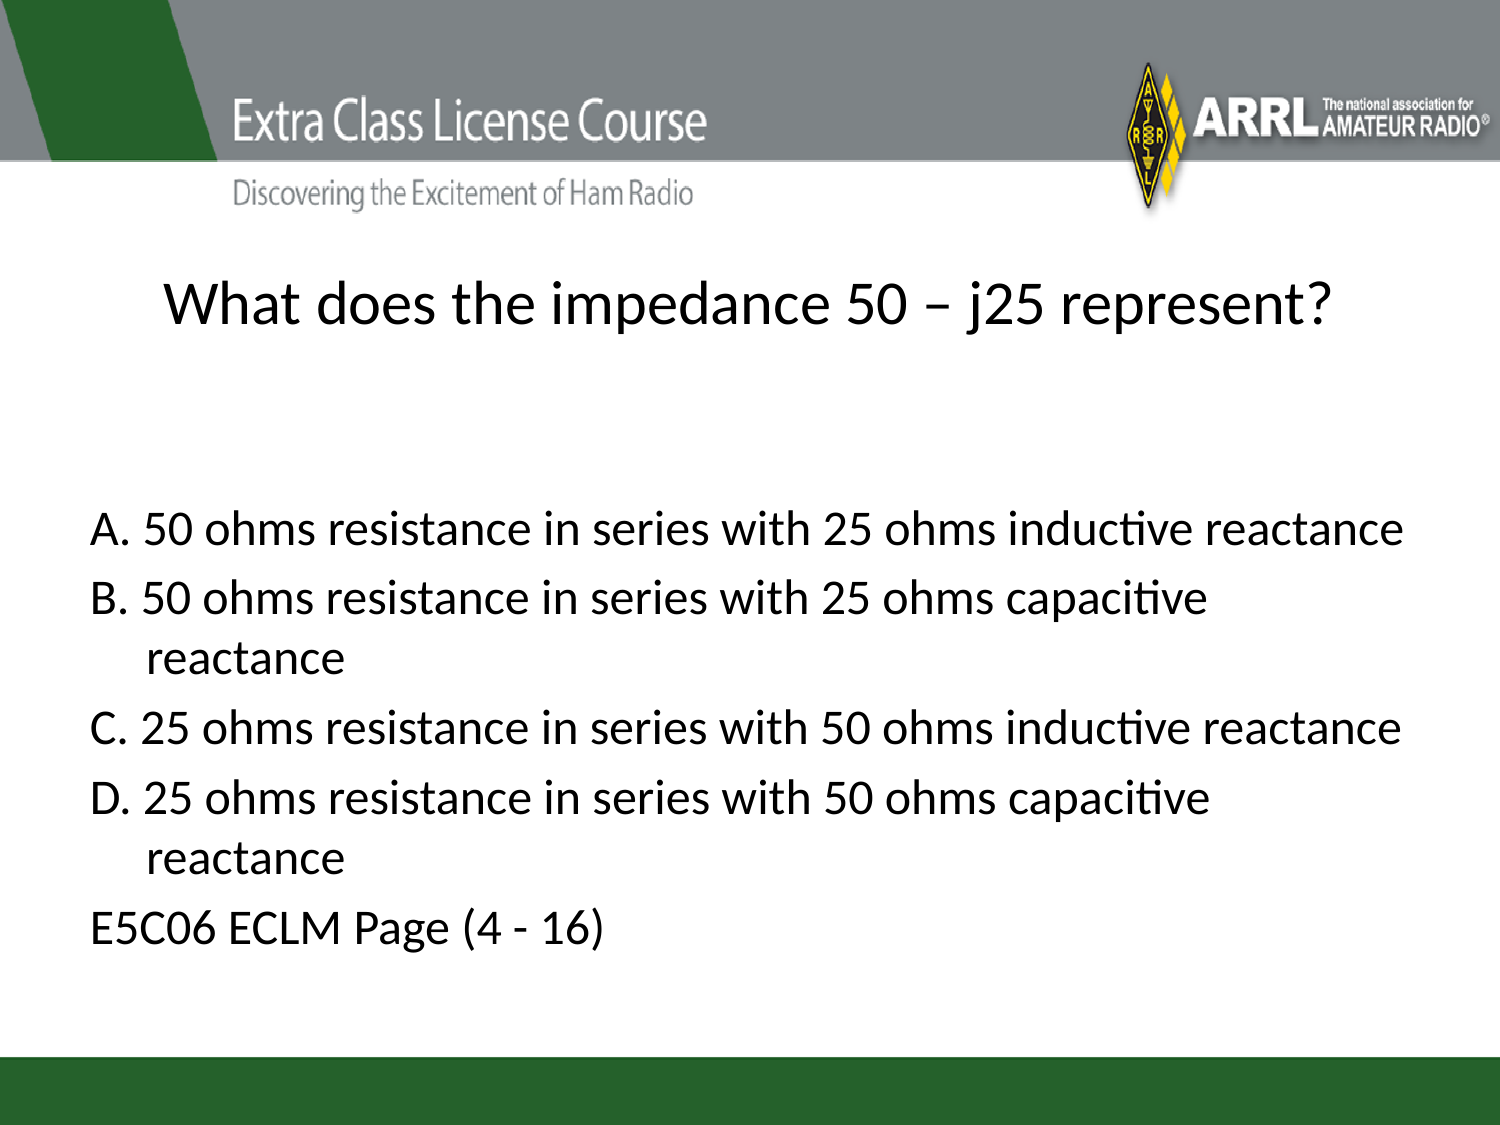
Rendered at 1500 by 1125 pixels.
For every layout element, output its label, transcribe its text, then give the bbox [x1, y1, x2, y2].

list A. 50 ohms resistance in series with 25 ohms inductive reactance B. 50 ohms resistance in series with 25 ohms capacitive reactance C. 25 ohms resistance in series with 50 ohms inductive reactance D. 25 ohms resistance in series with 50 ohms capacitive reactance E5C06 ECLM Page (4 - 16) [75, 487, 1425, 1005]
title What does the impedance 50 – j25 represent? [75, 254, 1425, 435]
picture [0, 0, 1500, 1125]
